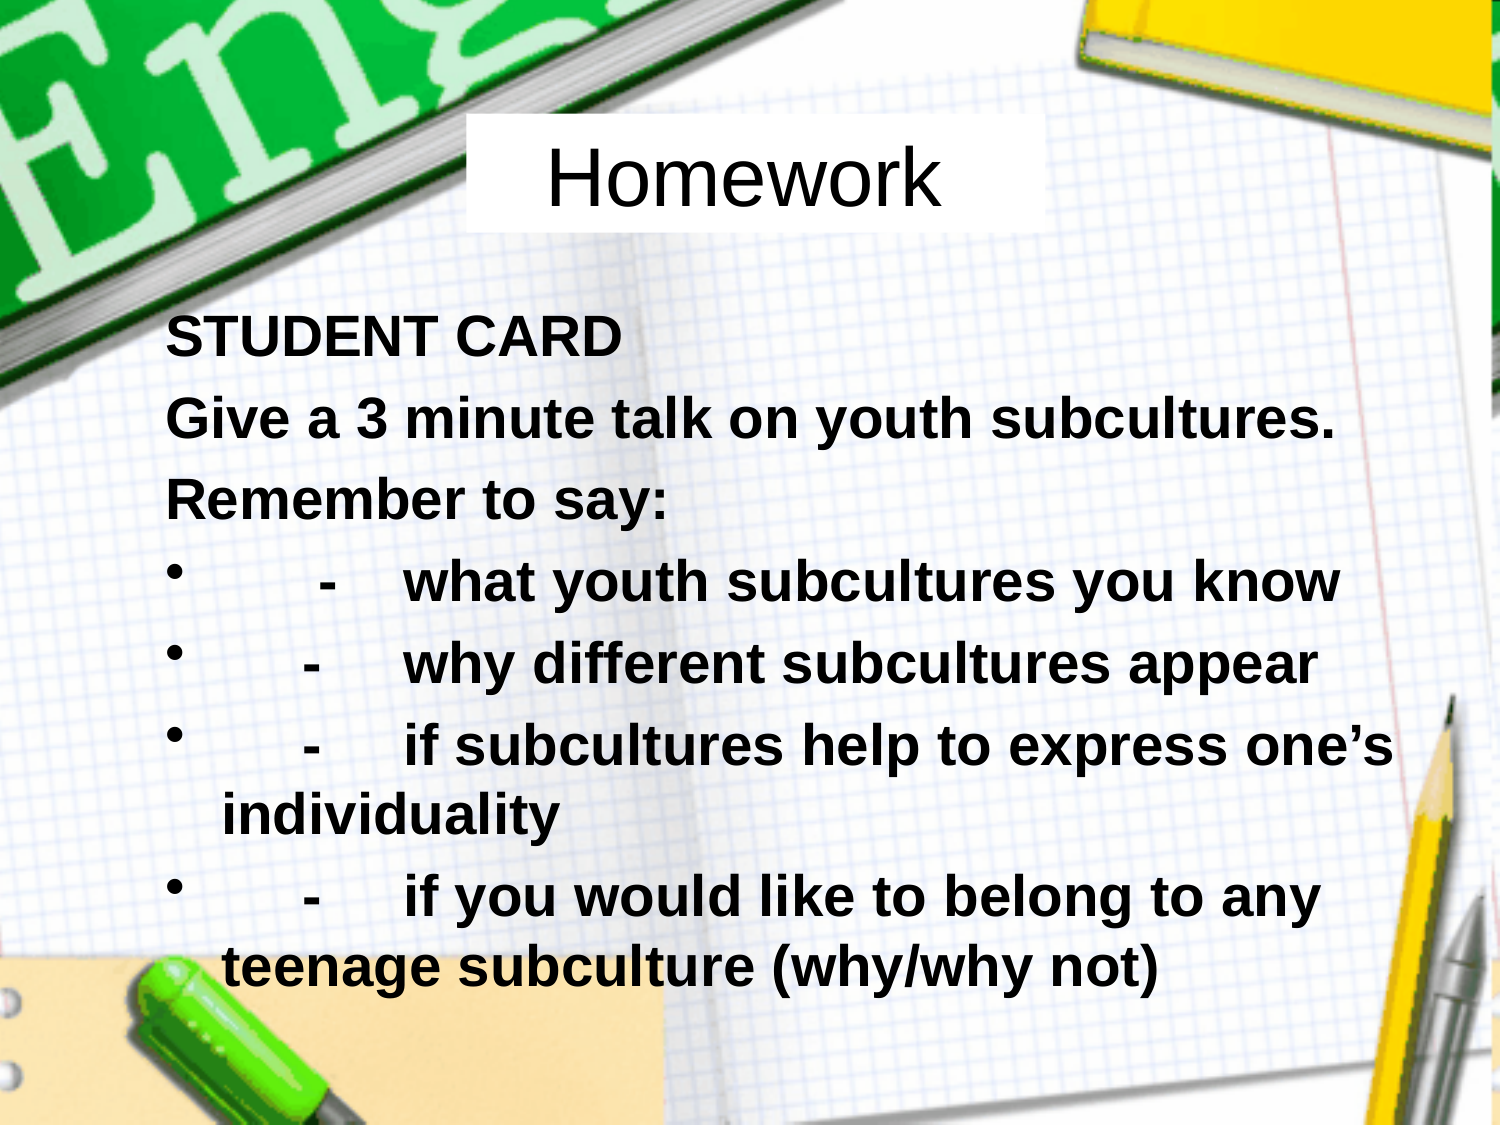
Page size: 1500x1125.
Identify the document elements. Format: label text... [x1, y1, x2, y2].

picture [0, 0, 1500, 1125]
list STUDENT CARD Give a 3 minute talk on youth subcultures. Remember to say: - what youth subcultures you know - why different subcultures appear - if subcultures help to express one’s individuality - if you would like to belong to any teenage subculture (why/why not) [149, 290, 1500, 1034]
title Homework [466, 113, 1046, 233]
